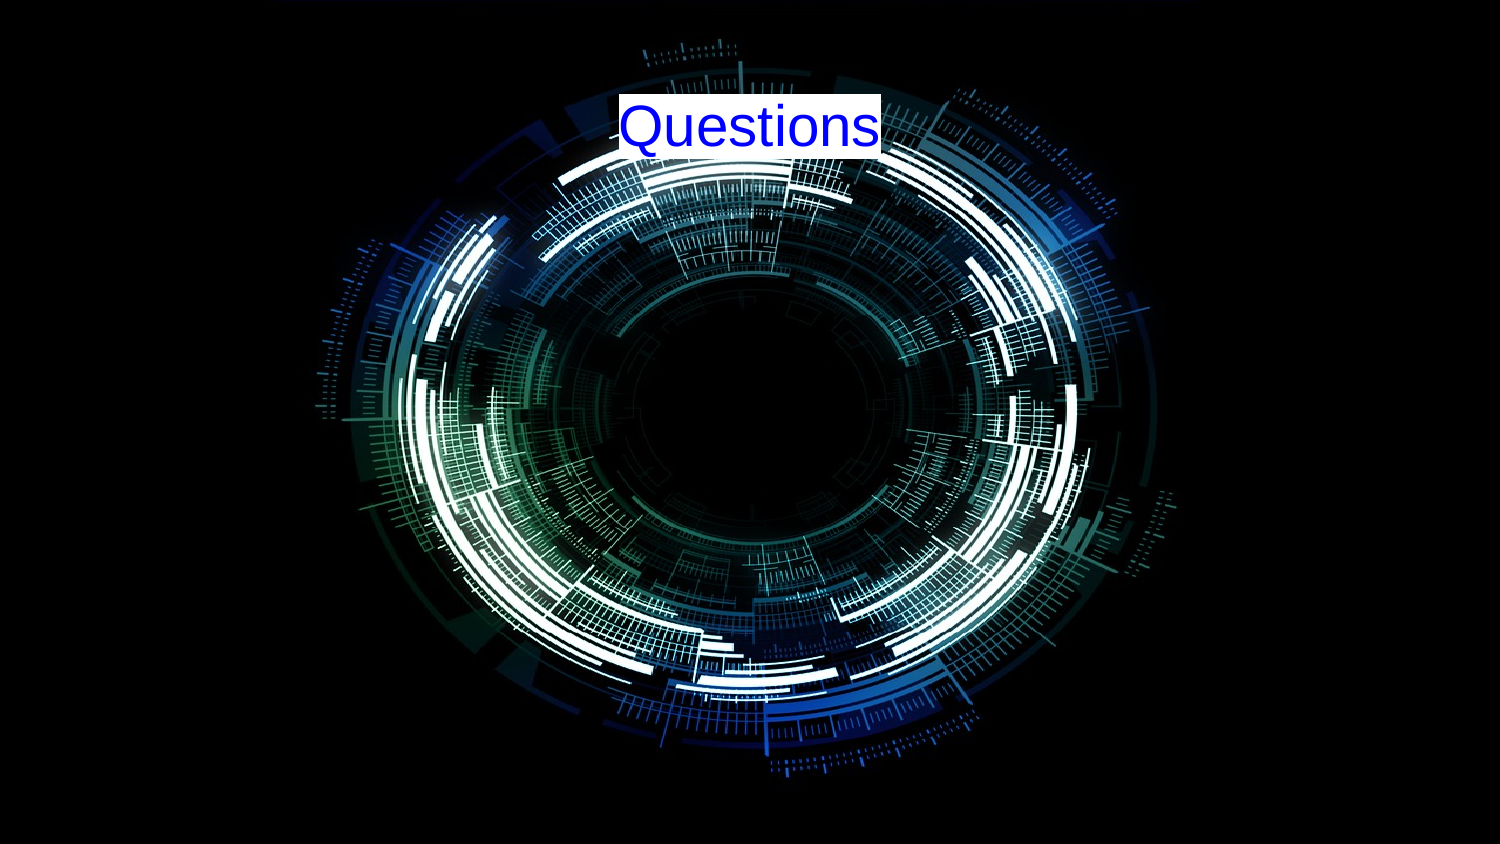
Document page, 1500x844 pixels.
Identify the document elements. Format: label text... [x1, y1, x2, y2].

title Questions [51, 72, 1449, 167]
picture [0, 0, 1500, 844]
